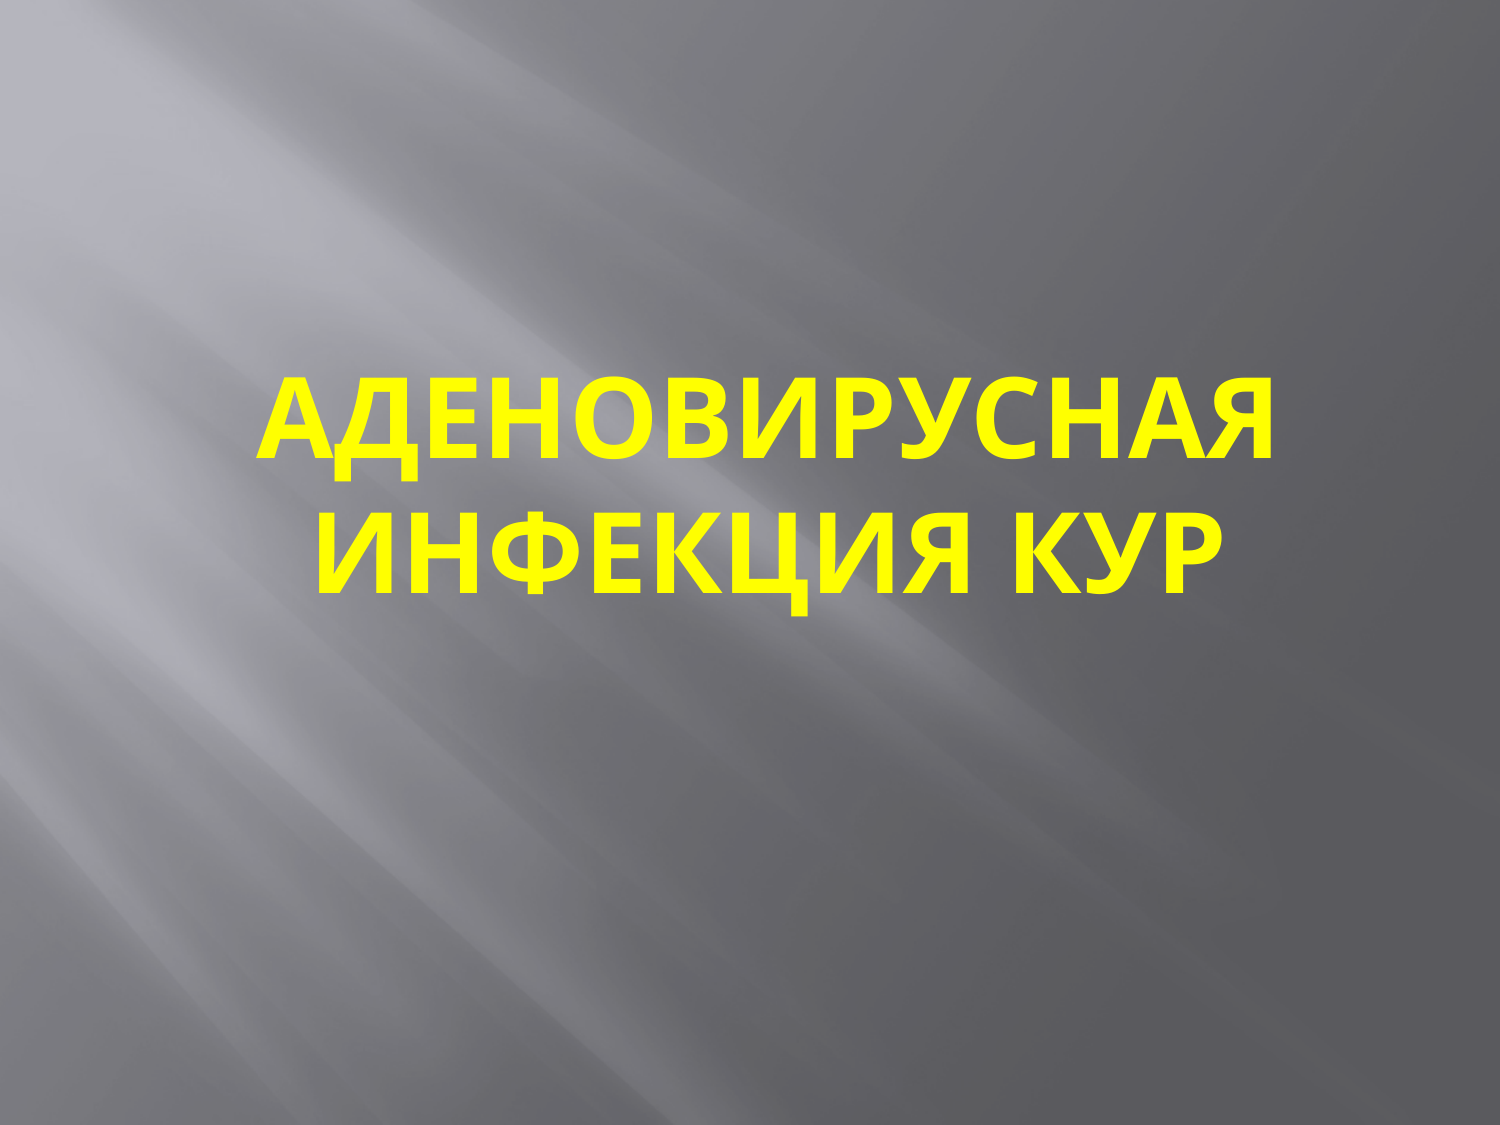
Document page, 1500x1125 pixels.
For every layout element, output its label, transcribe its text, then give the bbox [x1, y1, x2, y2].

title Аденовирусная инфекция кур [93, 316, 1444, 617]
